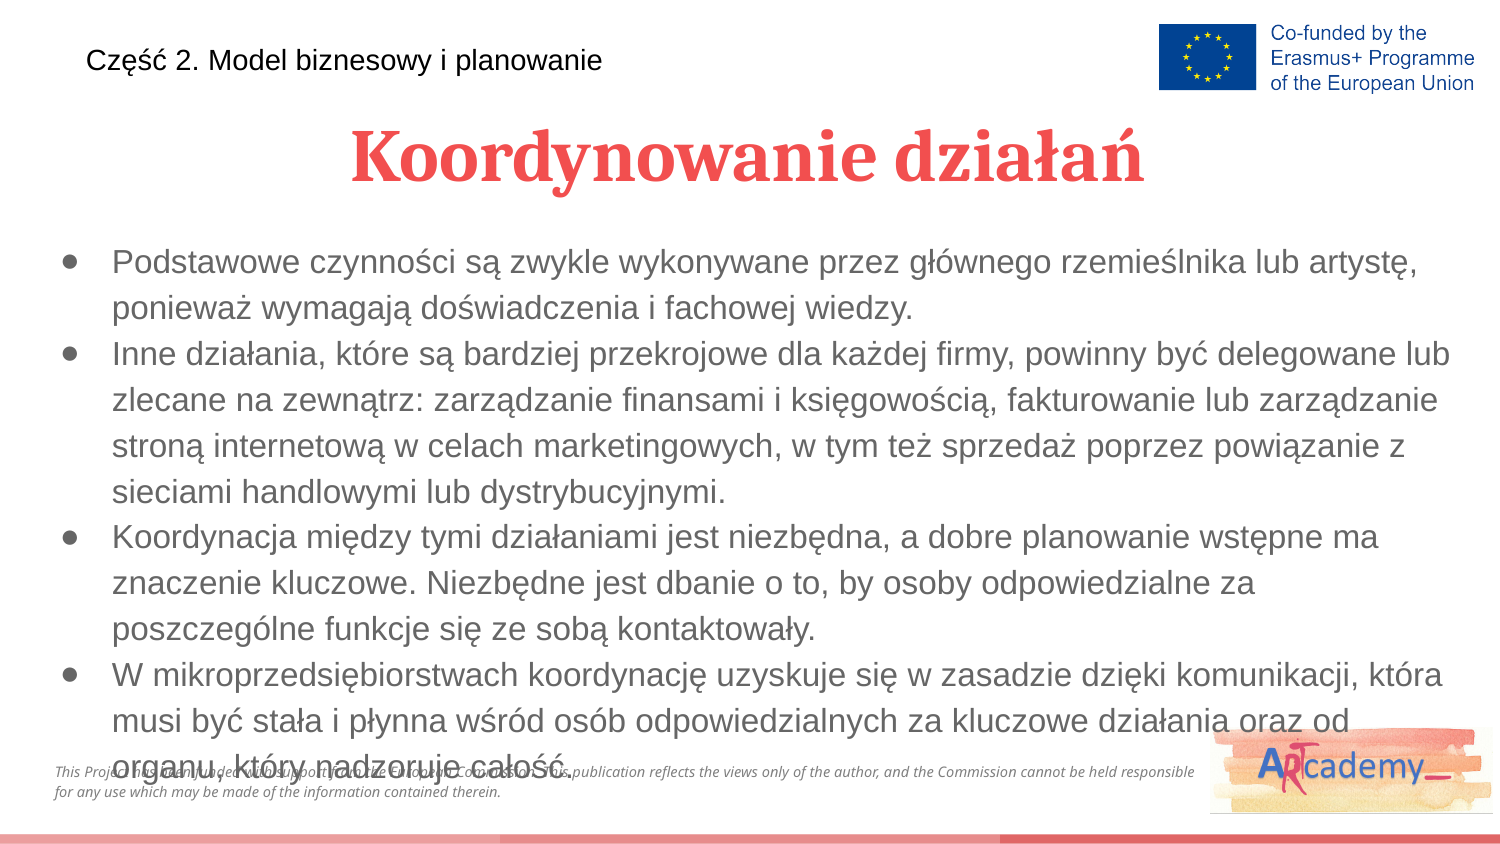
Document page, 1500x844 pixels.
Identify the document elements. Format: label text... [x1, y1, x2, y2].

text_box Część 2. Model biznesowy i planowanie [70, 33, 750, 85]
text_box This Project has been funded with support from the European Commission. This publication reflects the views only of the author, and the Commission cannot be held responsible for any use which may be made of the information contained therein. [39, 754, 1205, 799]
title Koordynowanie działań [9, 84, 1487, 212]
list Podstawowe czynności są zwykle wykonywane przez głównego rzemieślnika lub artystę, ponieważ wymagają doświadczenia i fachowej wiedzy. Inne działania, które są bardziej przekrojowe dla każdej firmy, powinny być delegowane lub zlecane na zewnątrz: zarządzanie finansami i księgowością, fakturowanie lub zarządzanie stroną internetową w celach marketingowych, w tym też sprzedaż poprzez powiązanie z sieciami handlowymi lub dystrybucyjnymi. Koordynacja między tymi działaniami jest niezbędna, a dobre planowanie wstępne ma znaczenie kluczowe. Niezbędne jest dbanie o to, by osoby odpowiedzialne za poszczególne funkcje się ze sobą kontaktowały. W mikroprzedsiębiorstwach koordynację uzyskuje się w zasadzie dzięki komunikacji, która musi być stała i płynna wśród osób odpowiedzialnych za kluczowe działania oraz od organu, który nadzoruje całość. [21, 219, 1479, 732]
picture [1210, 709, 1493, 844]
picture [1158, 24, 1474, 94]
